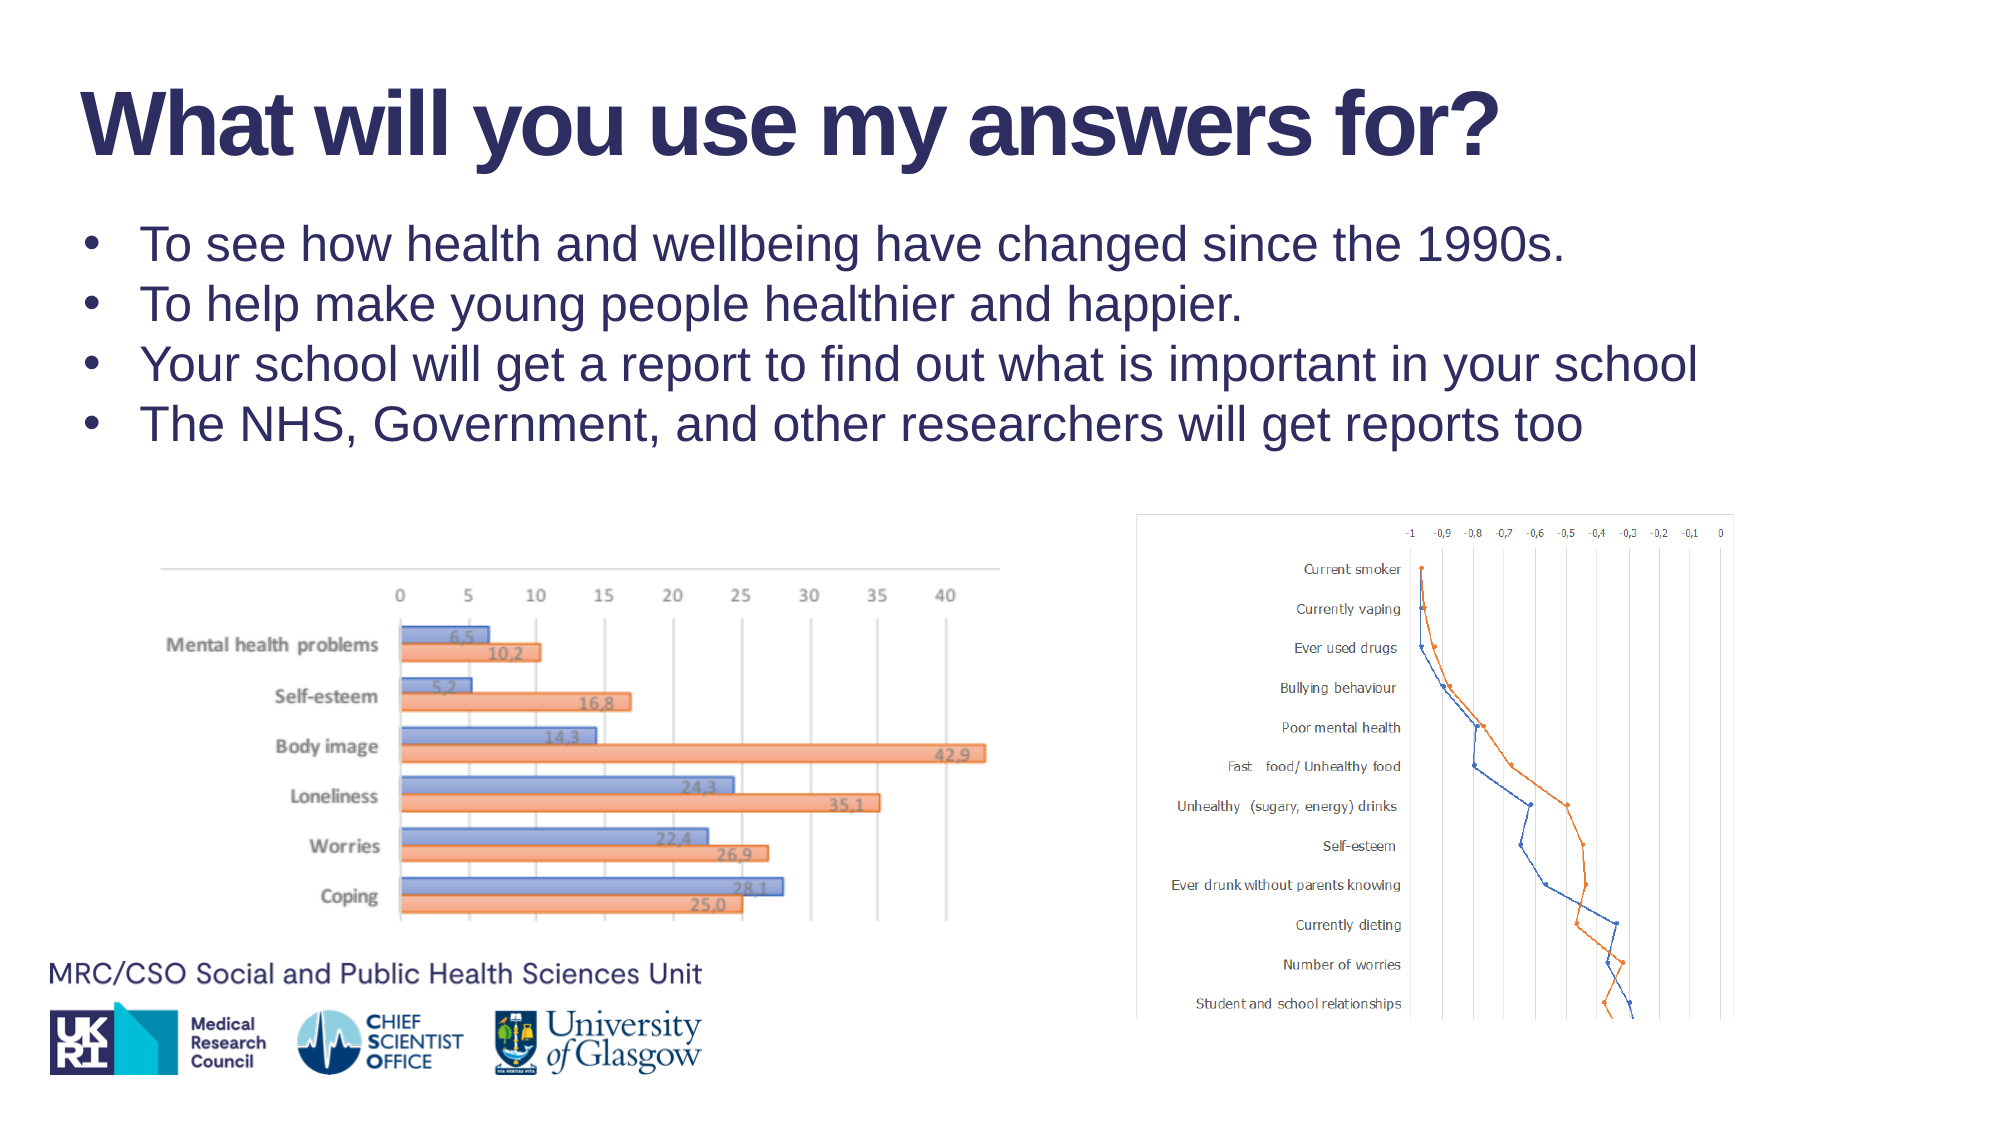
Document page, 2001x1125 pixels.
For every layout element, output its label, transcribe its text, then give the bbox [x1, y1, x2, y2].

picture [50, 961, 702, 1075]
text_box To see how health and wellbeing have changed since the 1990s. To help make young people healthier and happier. Your school will get a report to find out what is important in your school The NHS, Government, and other researchers will get reports too [68, 204, 1757, 640]
picture [160, 568, 1000, 921]
picture [1136, 514, 1734, 1019]
text_box What will you use my answers for? [66, 56, 1620, 182]
